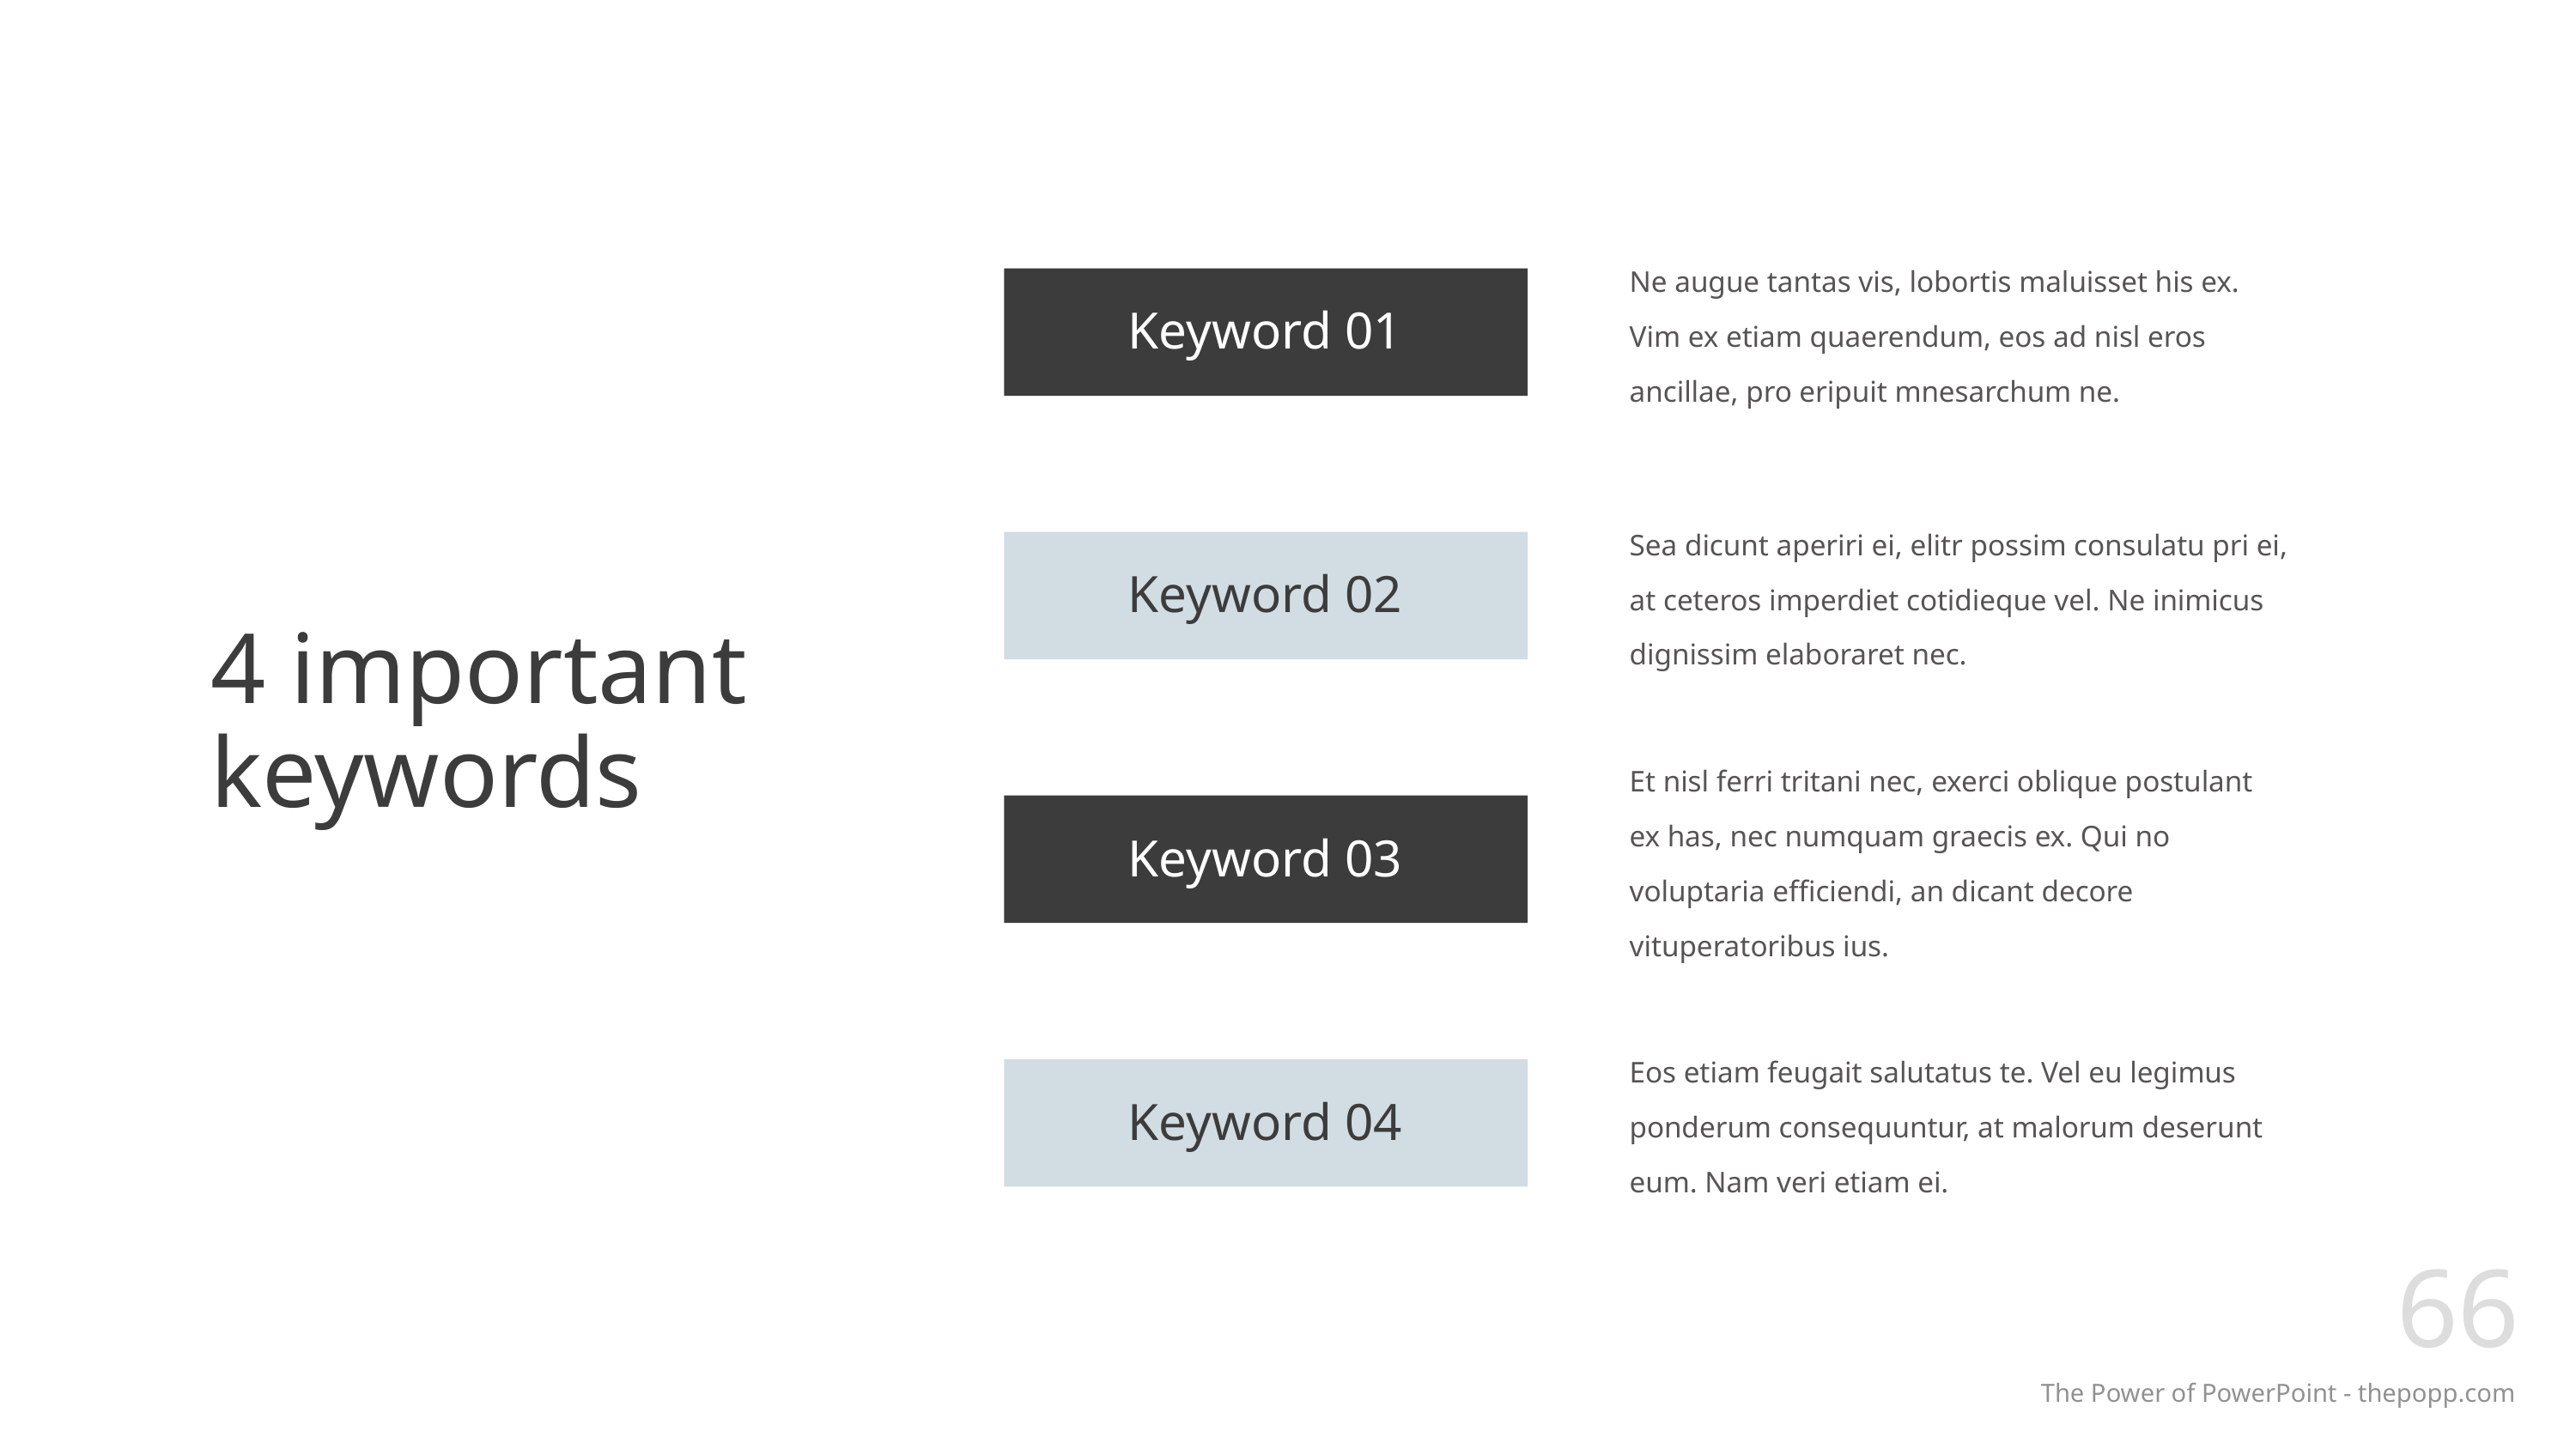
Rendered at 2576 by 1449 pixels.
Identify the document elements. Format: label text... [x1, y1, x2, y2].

list Eos etiam feugait salutatus te. Vel eu legimus ponderum consequuntur, at malorum deserunt eum. Nam veri etiam ei. [1616, 1009, 2303, 1223]
list Keyword 03 [1023, 813, 1507, 900]
list Et nisl ferri tritani nec, exerci oblique postulant ex has, nec numquam graecis ex. Qui no voluptaria efficiendi, an dicant decore vituperatoribus ius. [1616, 745, 2303, 960]
title 4 important keywords [197, 512, 918, 937]
footer The Power of PowerPoint - thepopp.com [1573, 1354, 2529, 1432]
list Keyword 01 [1023, 286, 1507, 373]
list Keyword 02 [1023, 549, 1507, 636]
list Sea dicunt aperiri ei, elitr possim consulatu pri ei, at ceteros imperdiet cotidieque vel. Ne inimicus dignissim elaboraret nec. [1616, 482, 2303, 696]
slide_number 66 [2150, 1250, 2532, 1393]
list Keyword 04 [1023, 1076, 1507, 1164]
list Ne augue tantas vis, lobortis maluisset his ex. Vim ex etiam quaerendum, eos ad nisl eros ancillae, pro eripuit mnesarchum ne. [1616, 218, 2303, 432]
